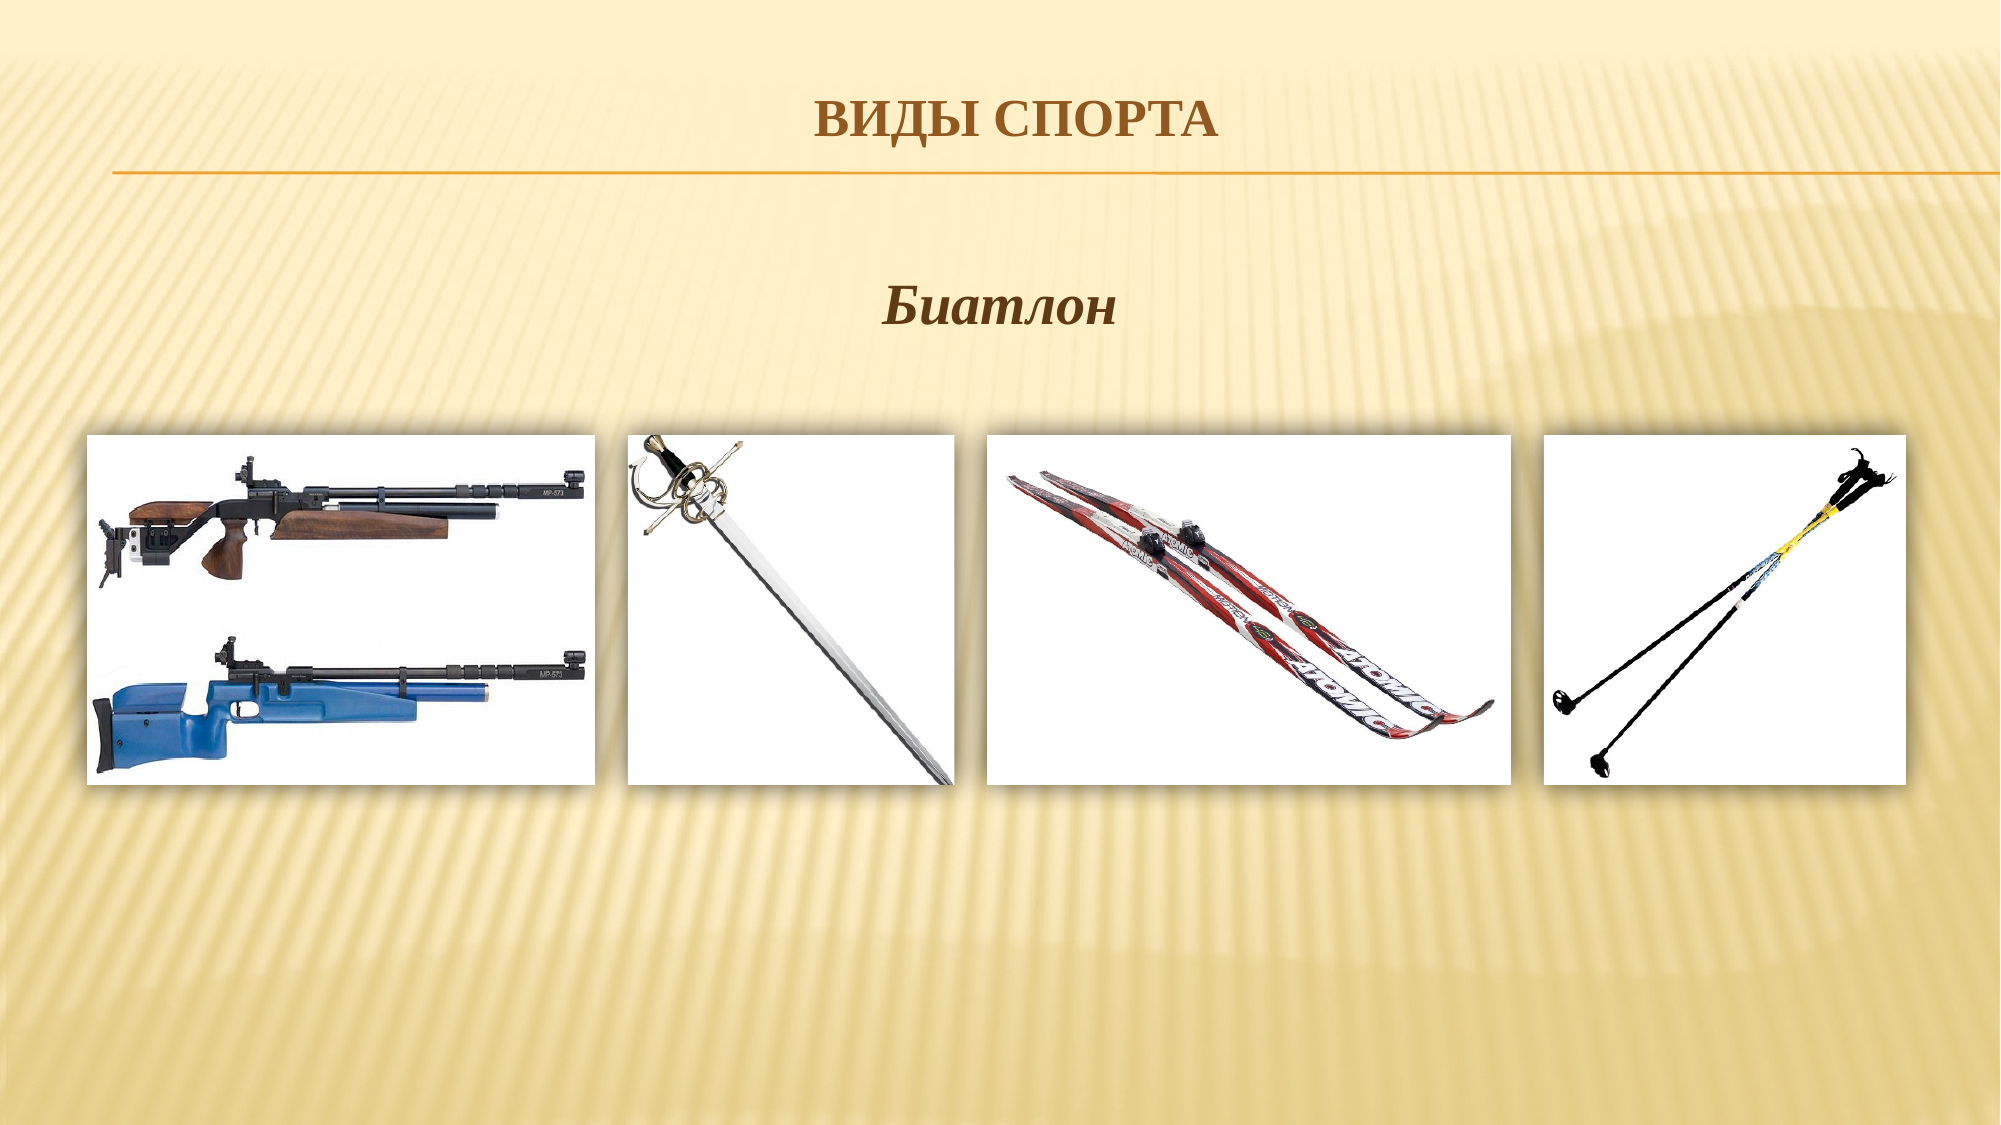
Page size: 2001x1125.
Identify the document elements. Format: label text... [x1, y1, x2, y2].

title Виды спорта [66, 75, 1967, 213]
picture [627, 435, 955, 786]
list Биатлон [728, 259, 1272, 402]
picture [986, 435, 1512, 786]
picture [86, 435, 596, 786]
picture [1543, 435, 1907, 786]
